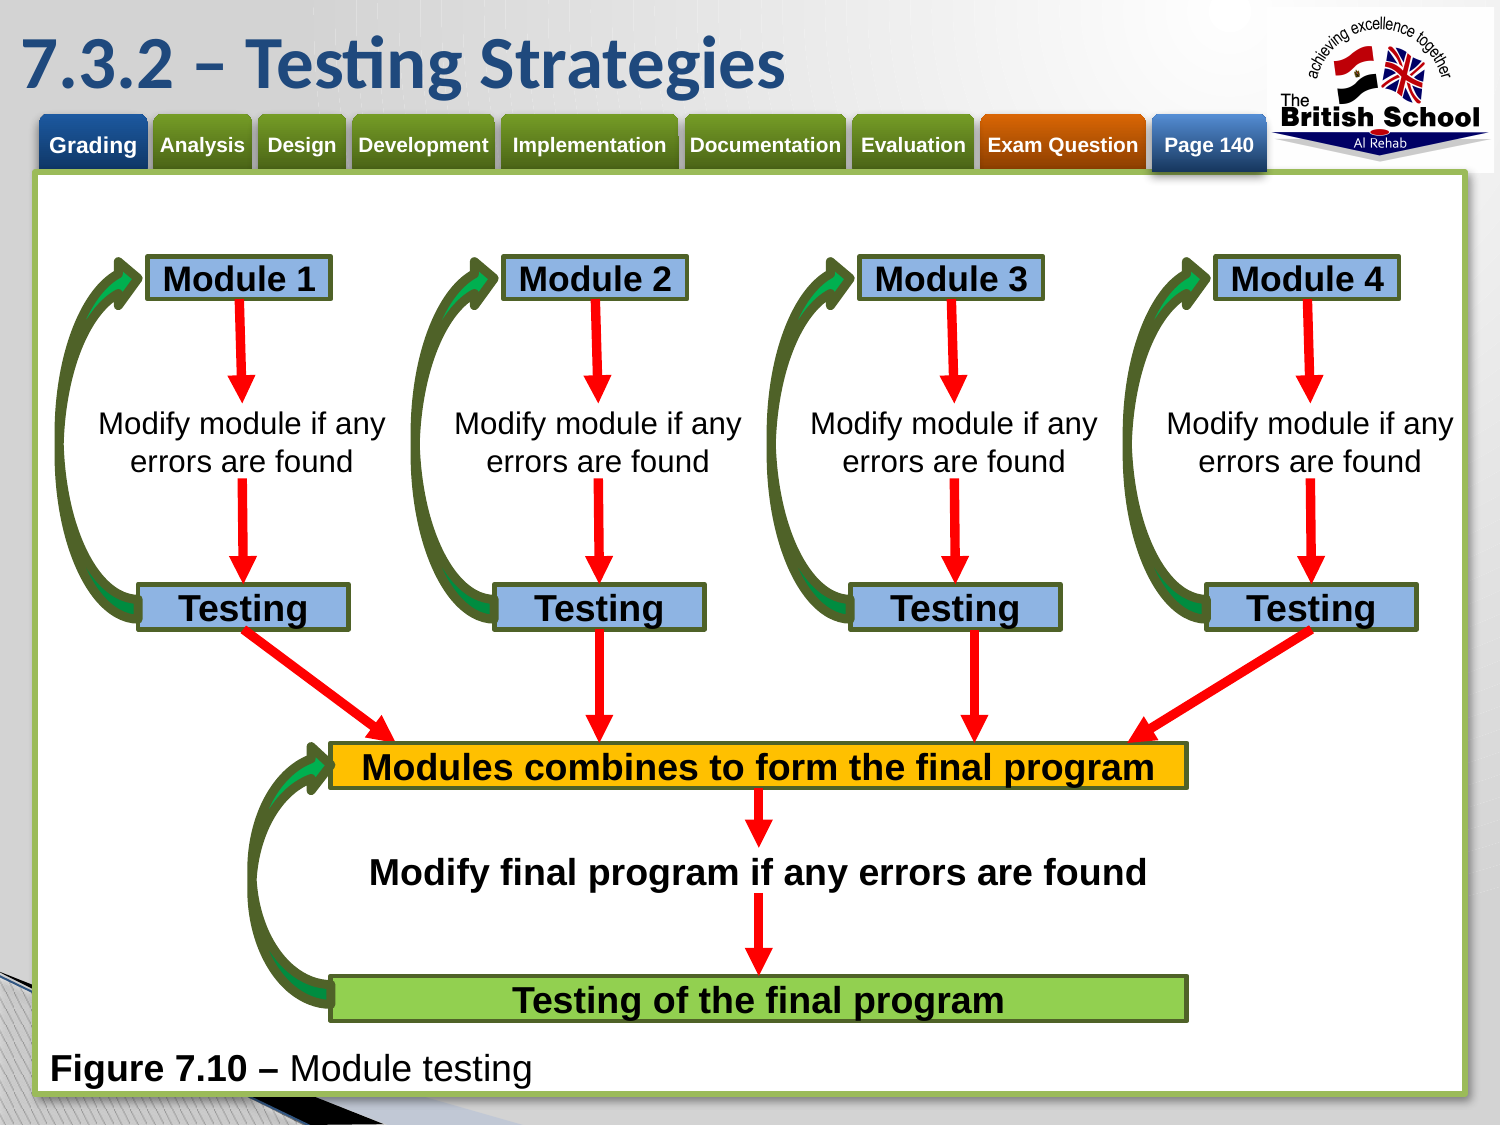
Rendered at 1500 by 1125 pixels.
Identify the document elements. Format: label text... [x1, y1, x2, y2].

text_box Modify final program if any errors are found [330, 847, 1187, 893]
text_box Testing of the final program [330, 975, 1187, 1021]
picture [1267, 7, 1495, 173]
text_box Page 140 [1151, 113, 1268, 173]
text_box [770, 256, 1109, 630]
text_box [243, 629, 396, 744]
text_box [247, 755, 336, 1009]
text_box Modules combines to form the final program [330, 742, 1187, 789]
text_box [1126, 256, 1465, 630]
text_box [58, 256, 396, 630]
picture [281, 1114, 303, 1125]
text_box Figure 7.10 – Module testing [34, 1036, 548, 1097]
title 7.3.2 – Testing Strategies [5, 7, 1256, 110]
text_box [1126, 629, 1312, 744]
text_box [414, 256, 752, 630]
